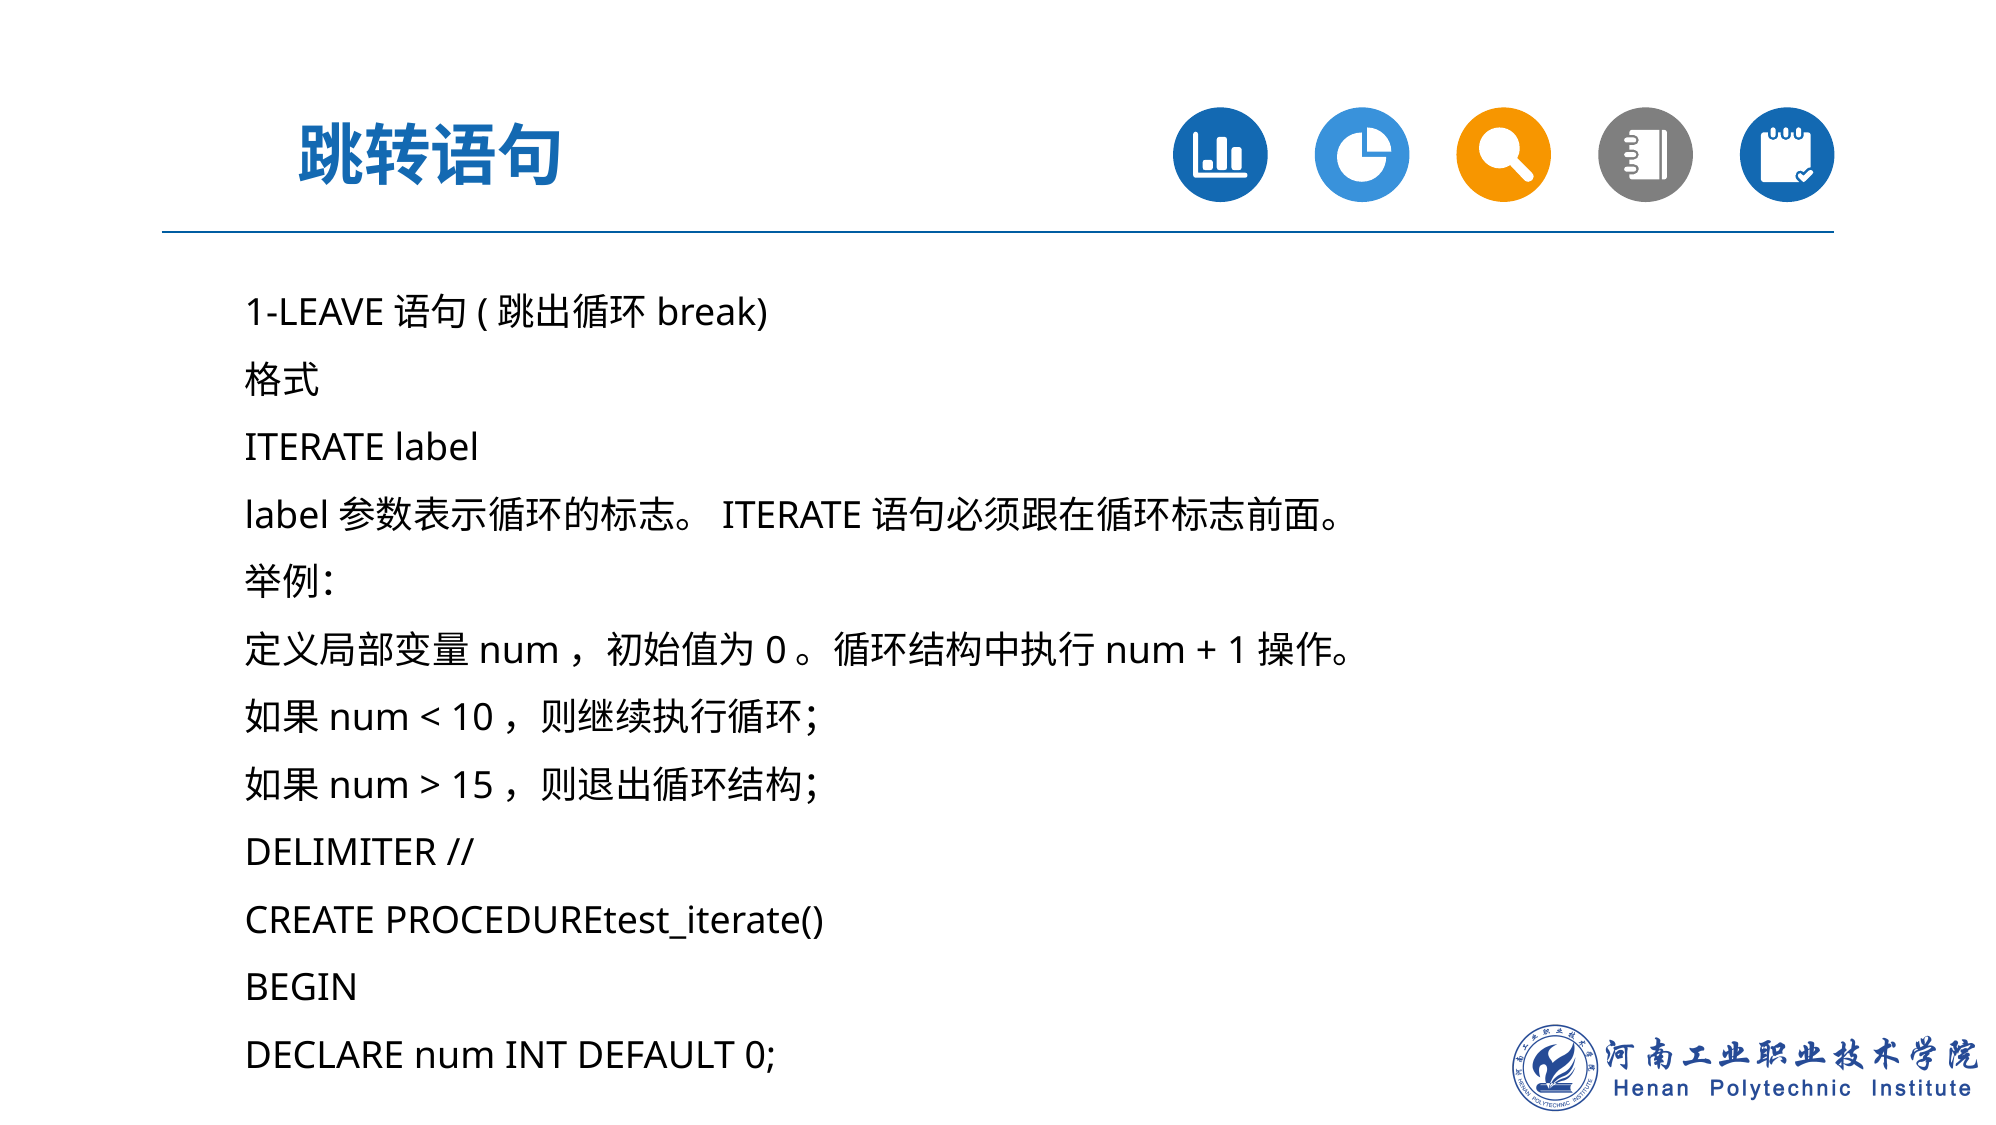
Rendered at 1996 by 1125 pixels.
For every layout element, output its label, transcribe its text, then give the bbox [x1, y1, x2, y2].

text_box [1456, 107, 1552, 203]
picture [1493, 1020, 1984, 1118]
text_box 1-LEAVE语句(跳出循环break) 格式 ITERATE label label参数表示循环的标志。ITERATE语句必须跟在循环标志前面。 举例： 定义局部变量num，初始值为0。循环结构中执行num + 1操作。 如果num < 10，则继续执行循环； 如果num > 15，则退出循环结构； DELIMITER // CREATE PROCEDUREtest_iterate() BEGIN DECLARE num INT DEFAULT 0; [149, 255, 1781, 948]
text_box 跳转语句 [110, 93, 752, 203]
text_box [1172, 107, 1268, 203]
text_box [1739, 107, 1835, 203]
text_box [1314, 107, 1410, 203]
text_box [1598, 107, 1694, 203]
